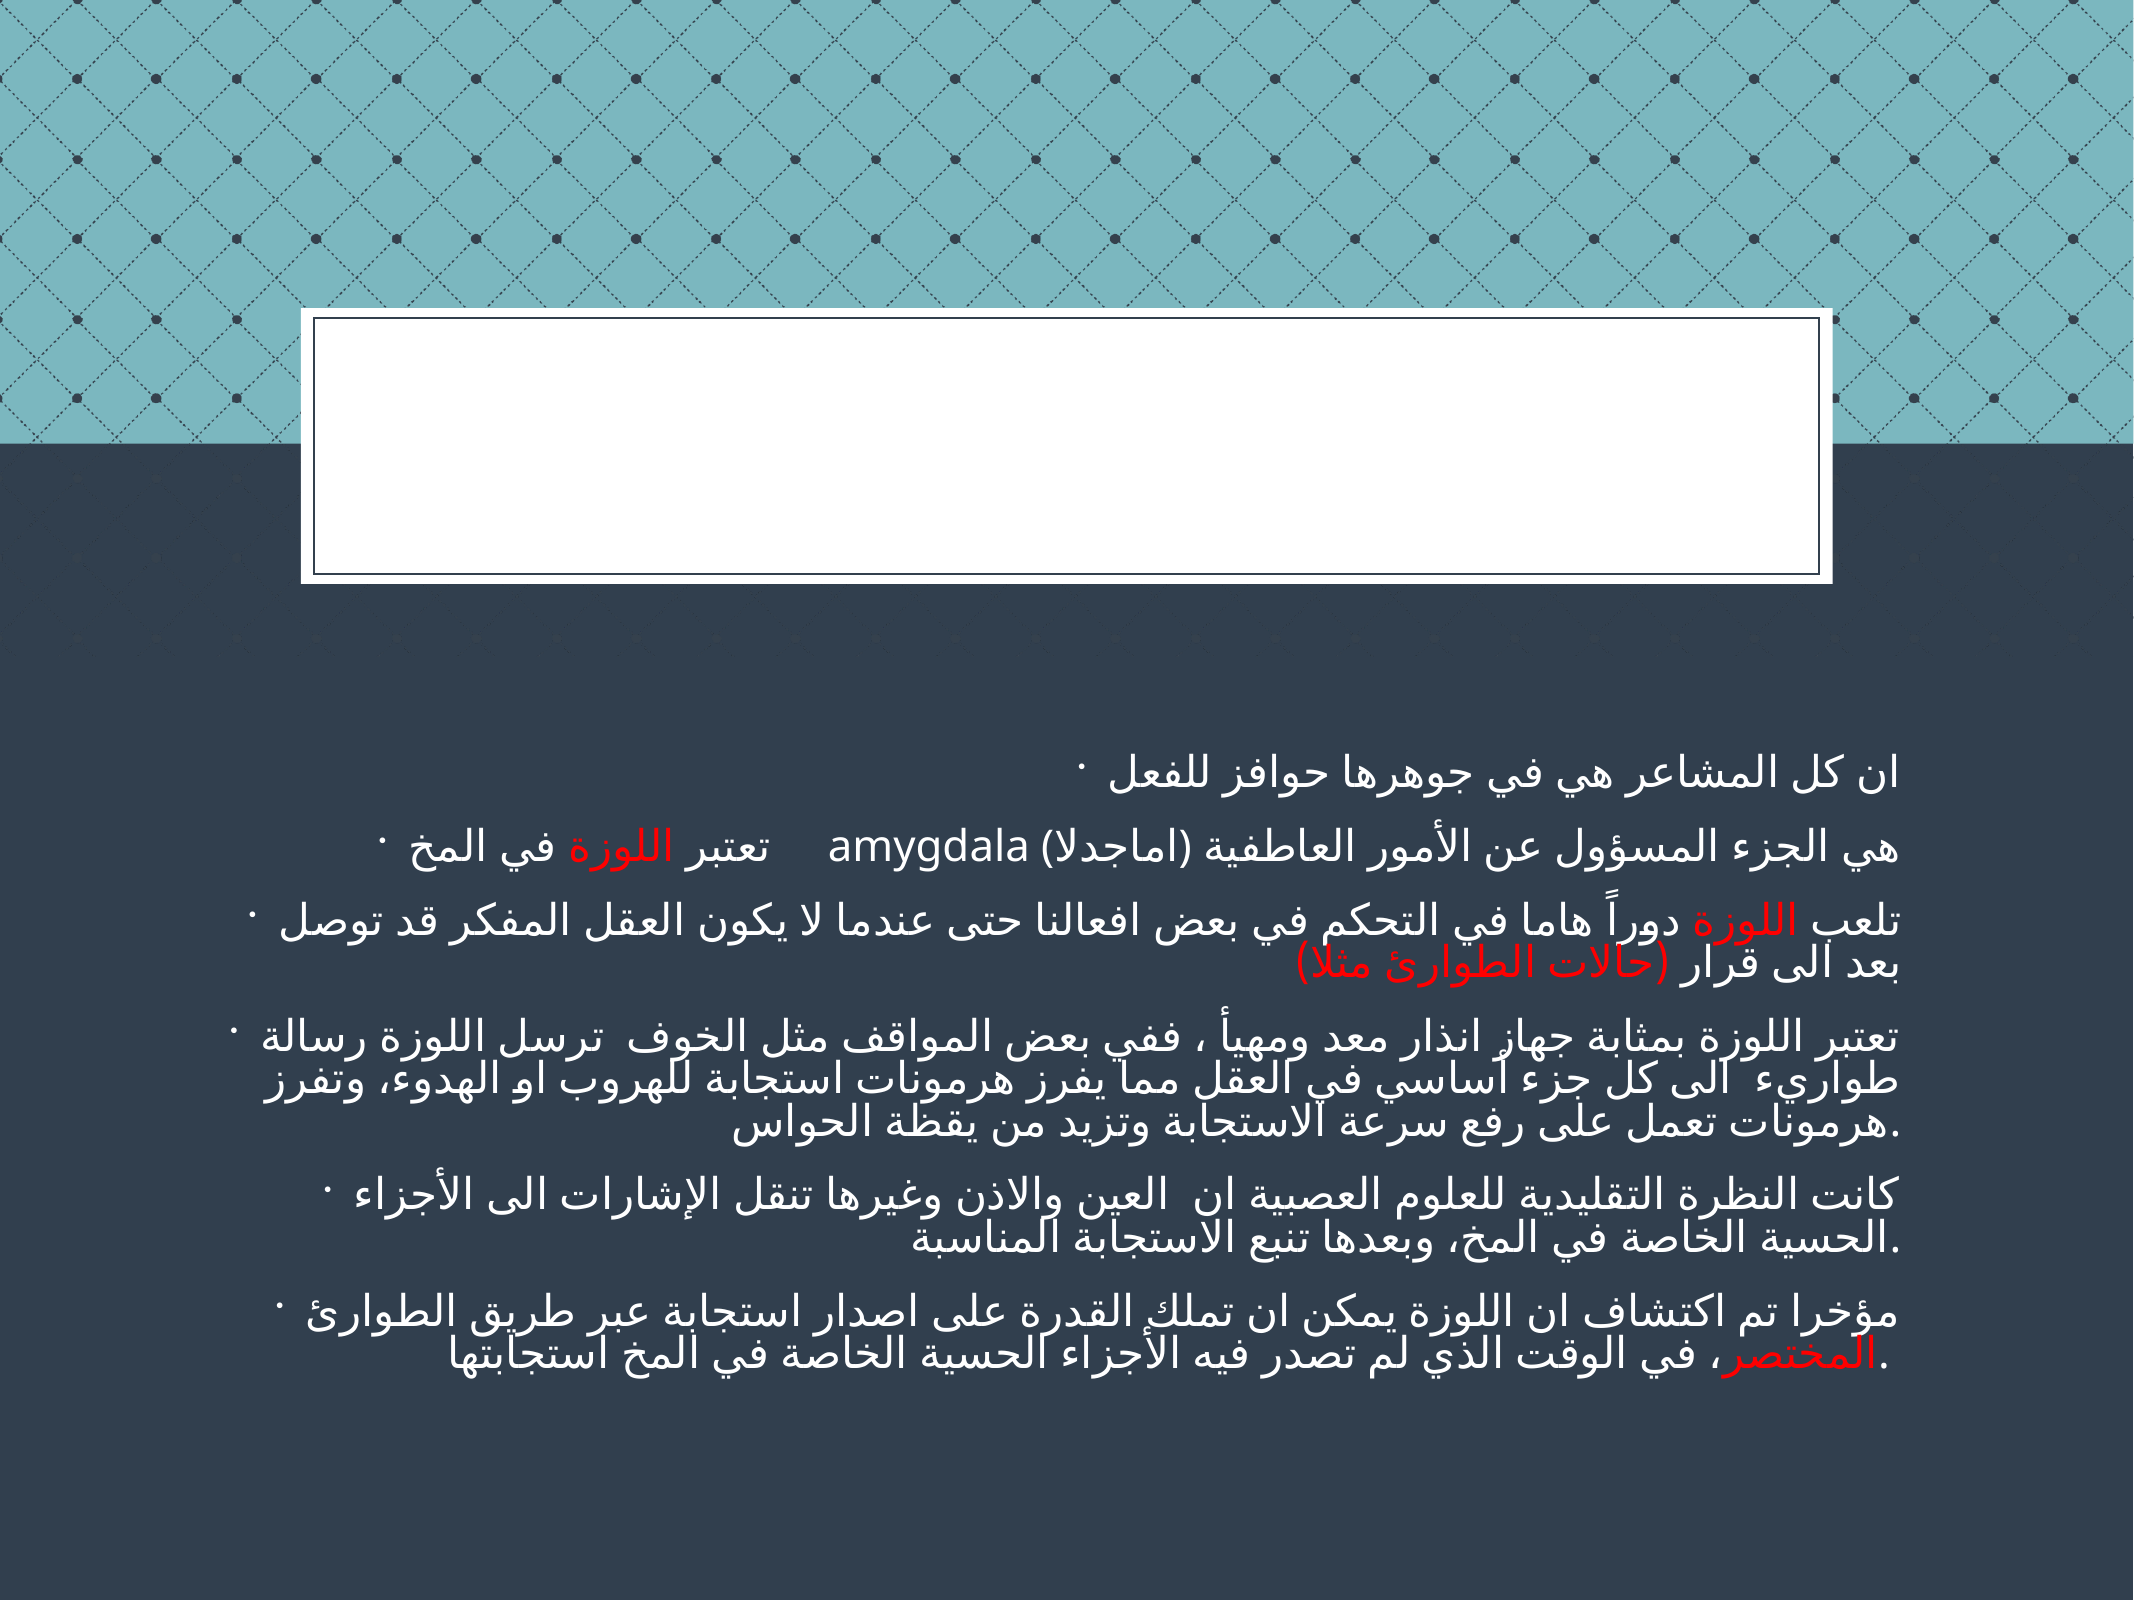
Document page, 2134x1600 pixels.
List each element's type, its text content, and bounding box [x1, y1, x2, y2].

picture [0, 0, 2134, 657]
list ان كل المشاعر هي في جوهرها حوافز للفعل تعتبر اللوزة في المخ amygdala (اماجدلا) هي الجزء المسؤول عن الأمور العاطفية تلعب اللوزة دوراً هاما في التحكم في بعض افعالنا حتى عندما لا يكون العقل المفكر قد توصل بعد الى قرار (حالات الطوارئ مثلا) تعتبر اللوزة بمثابة جهاز انذار معد ومهيأ ، ففي بعض المواقف مثل الخوف ترسل اللوزة رسالة طواريء الى كل جزء أساسي في العقل مما يفرز هرمونات استجابة للهروب او الهدوء، وتفرز هرمونات تعمل على رفع سرعة الاستجابة وتزيد من يقظة الحواس. كانت النظرة التقليدية للعلوم العصبية ان العين والاذن وغيرها تنقل الإشارات الى الأجزاء الحسية الخاصة في المخ، وبعدها تنبع الاستجابة المناسبة. مؤخرا تم اكتشاف ان اللوزة يمكن ان تملك القدرة على اصدار استجابة عبر طريق الطوارئ المختصر، في الوقت الذي لم تصدر فيه الأجزاء الحسية الخاصة في المخ استجابتها. [212, 684, 1902, 1447]
